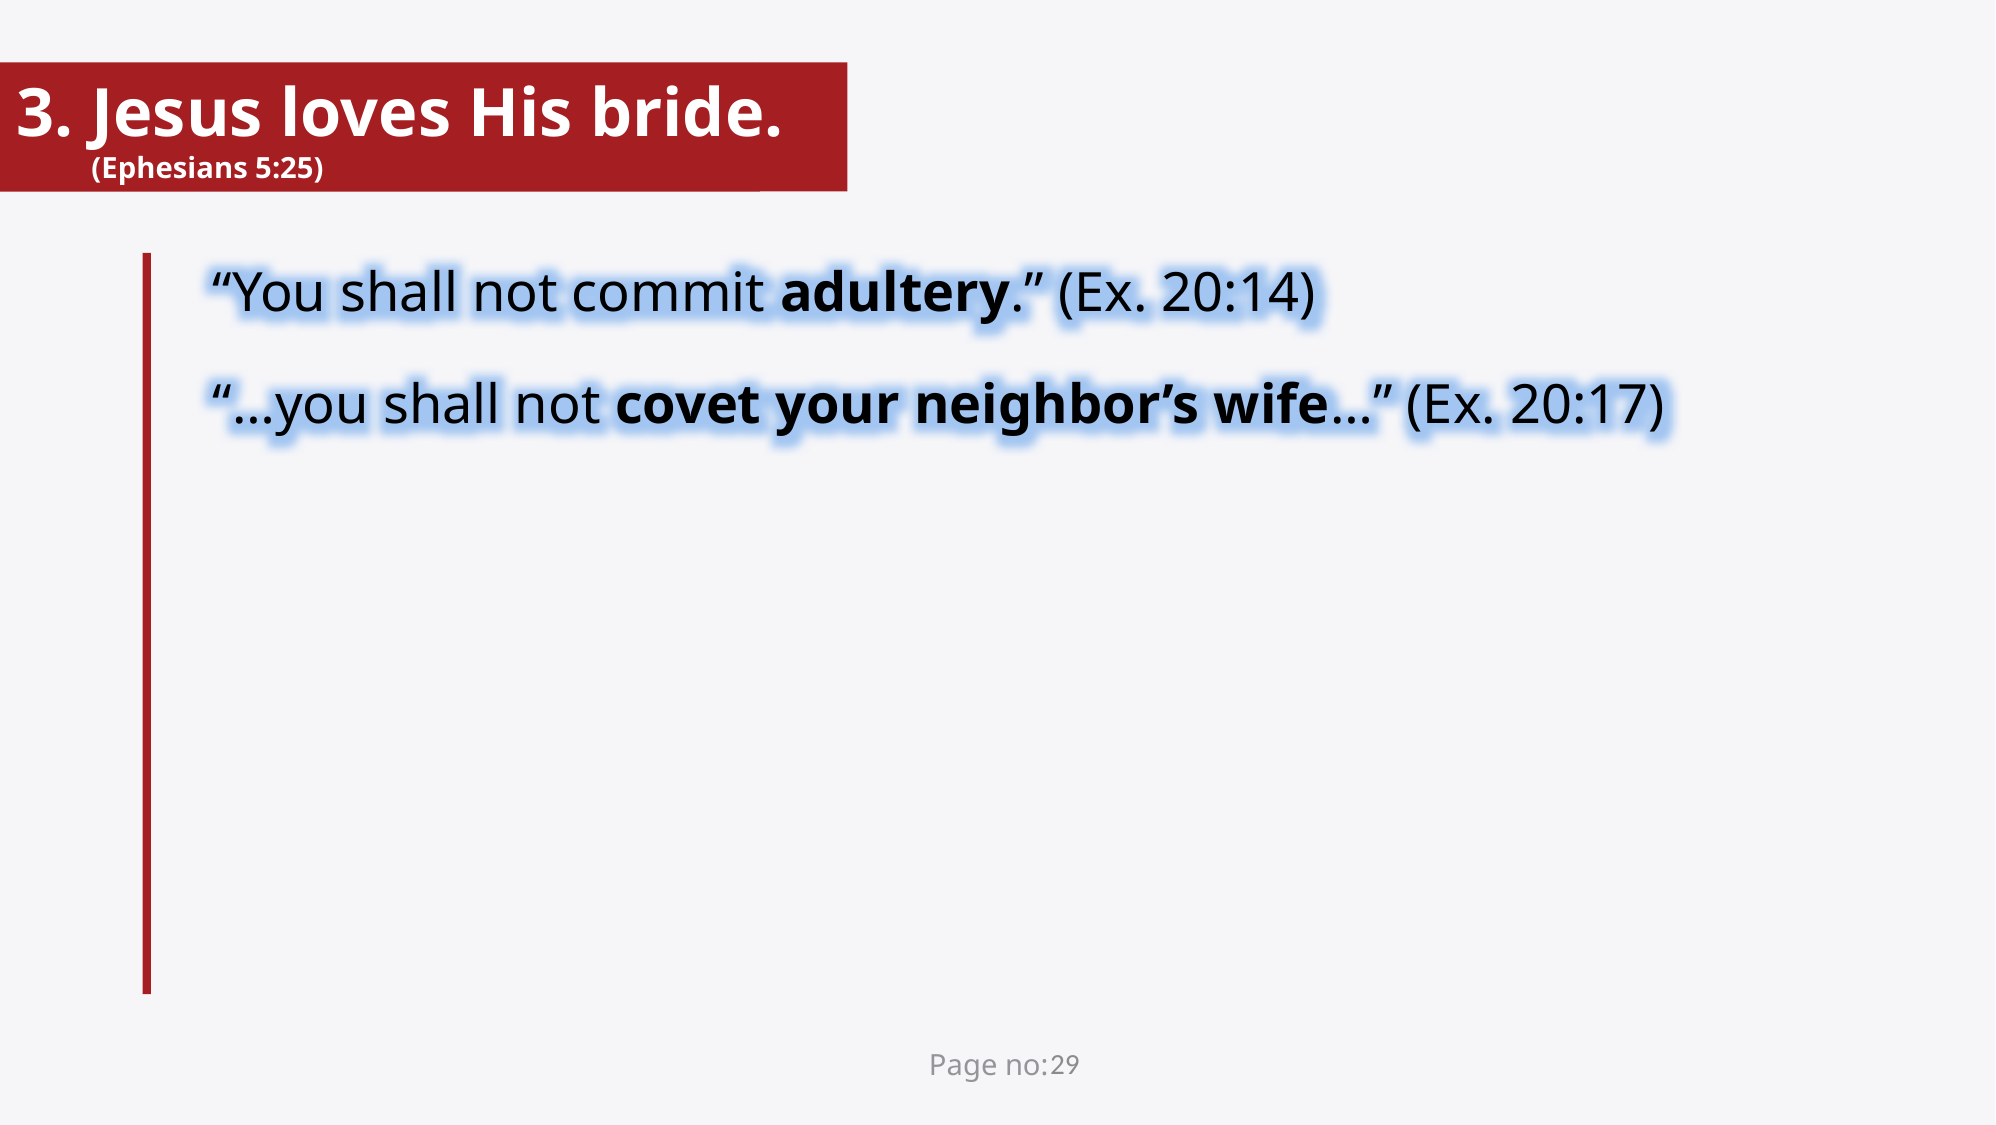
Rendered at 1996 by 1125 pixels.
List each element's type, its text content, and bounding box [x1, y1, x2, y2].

text_box “You shall not commit adultery.” (Ex. 20:14) [198, 249, 1911, 330]
text_box [758, 60, 850, 193]
text_box “…you shall not covet your neighbor’s wife…” (Ex. 20:17) [198, 362, 1911, 443]
